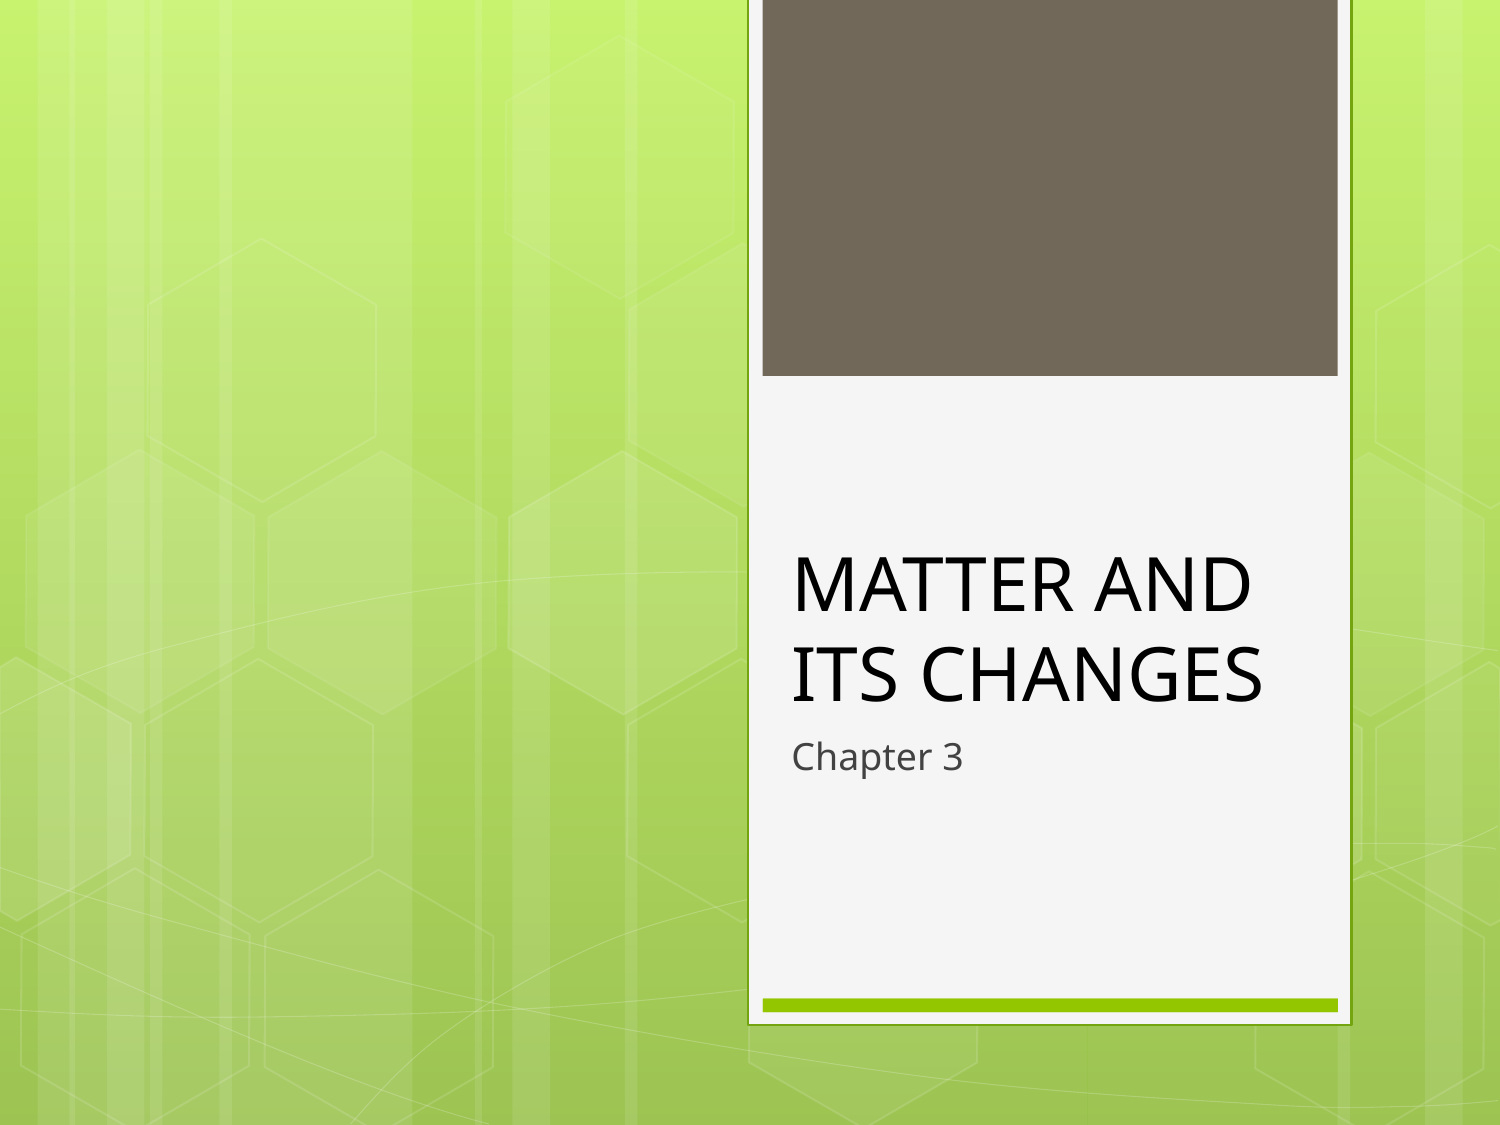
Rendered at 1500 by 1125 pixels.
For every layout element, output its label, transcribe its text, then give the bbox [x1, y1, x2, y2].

title MATTER AND ITS CHANGES [776, 444, 1320, 724]
subtitle Chapter 3 [776, 725, 1320, 933]
